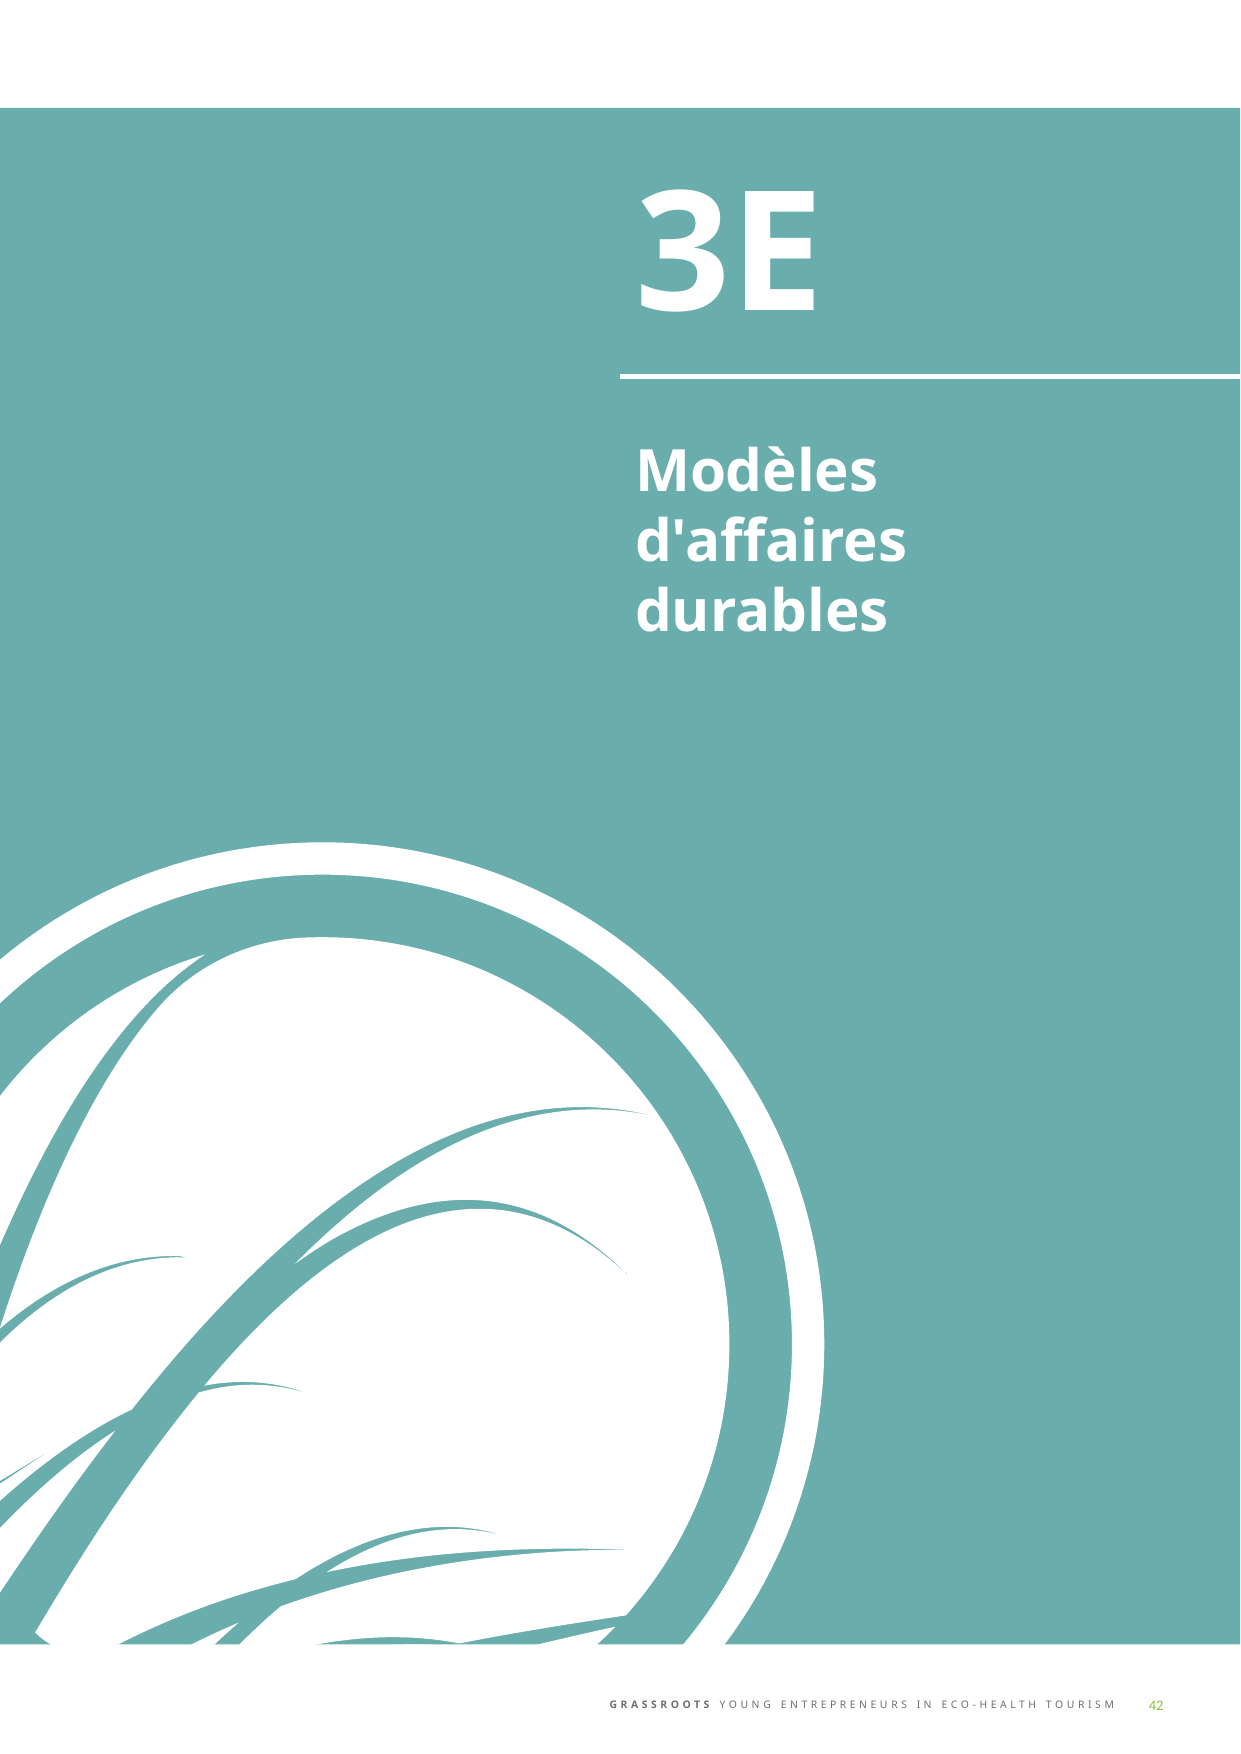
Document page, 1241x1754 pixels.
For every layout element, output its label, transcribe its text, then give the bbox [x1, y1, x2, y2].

list 3E [620, 136, 941, 425]
list Modèles d'affaires durables [620, 425, 1085, 754]
slide_number 42 [1125, 1666, 1187, 1743]
